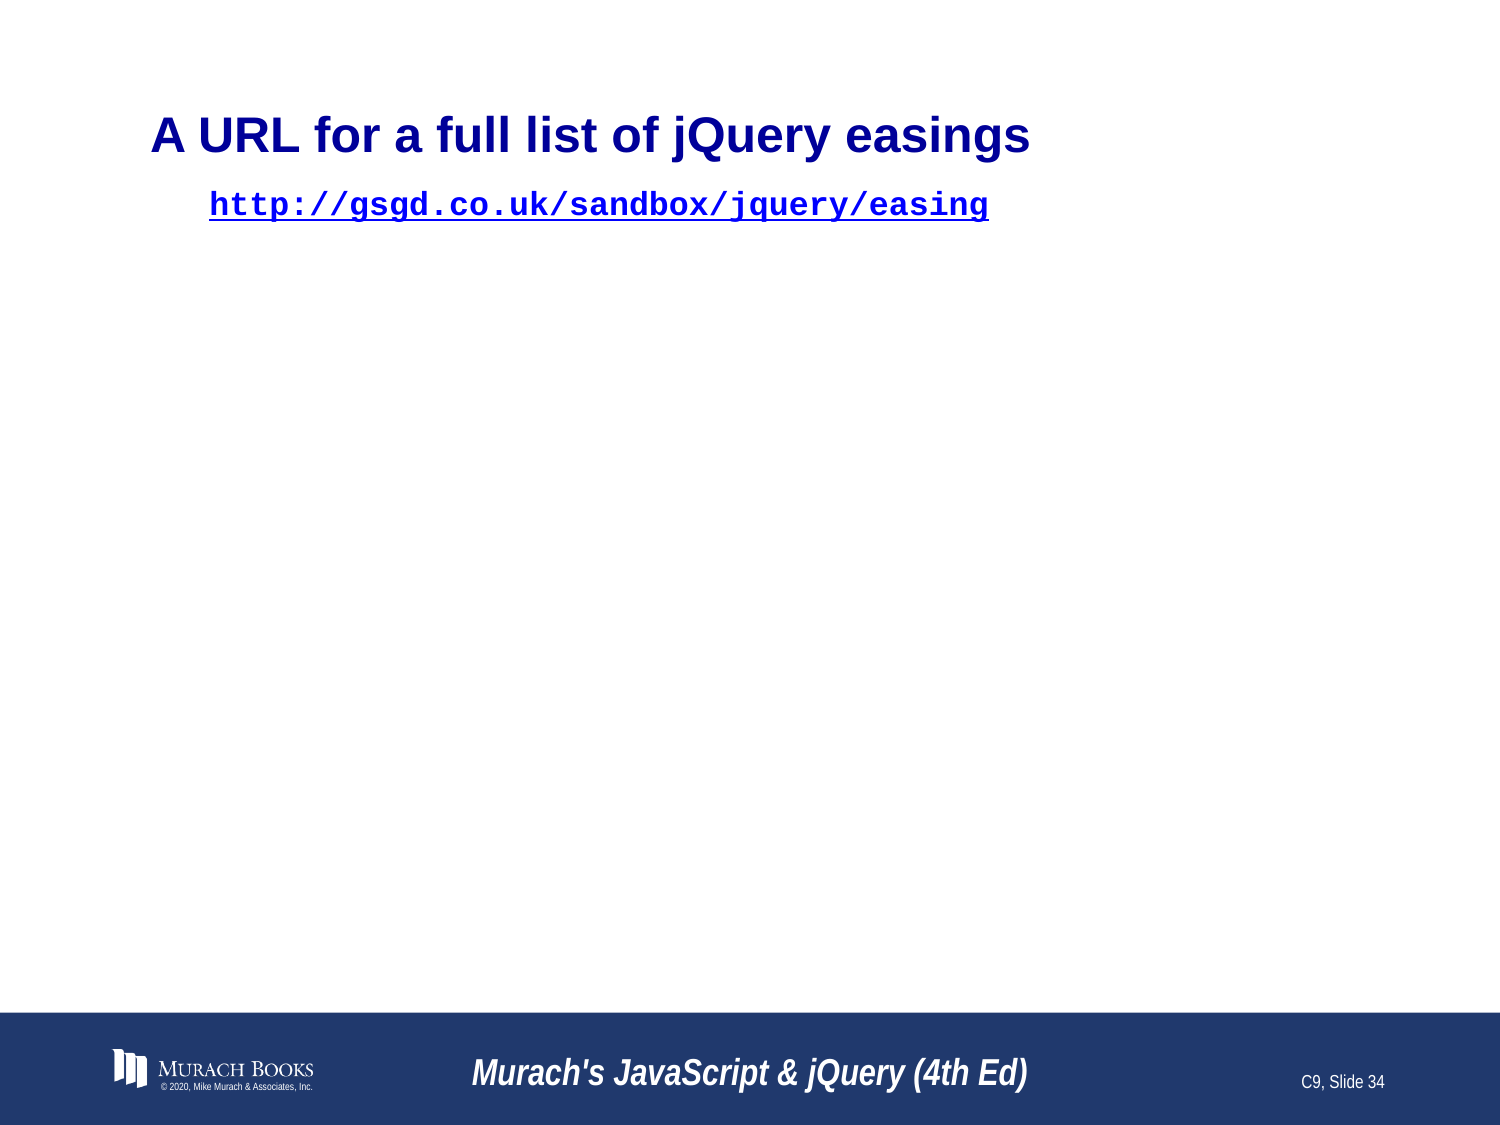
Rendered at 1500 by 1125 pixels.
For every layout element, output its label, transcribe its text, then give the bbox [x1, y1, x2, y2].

list http://gsgd.co.uk/sandbox/jquery/easing [137, 174, 1350, 975]
footer © 2020, Mike Murach & Associates, Inc. [12, 1025, 463, 1100]
slide_number Murach's JavaScript & jQuery (4th Ed) [463, 1025, 1050, 1100]
title A URL for a full list of jQuery easings [150, 102, 1350, 164]
slide_number C9, Slide 34 [1087, 1025, 1400, 1100]
